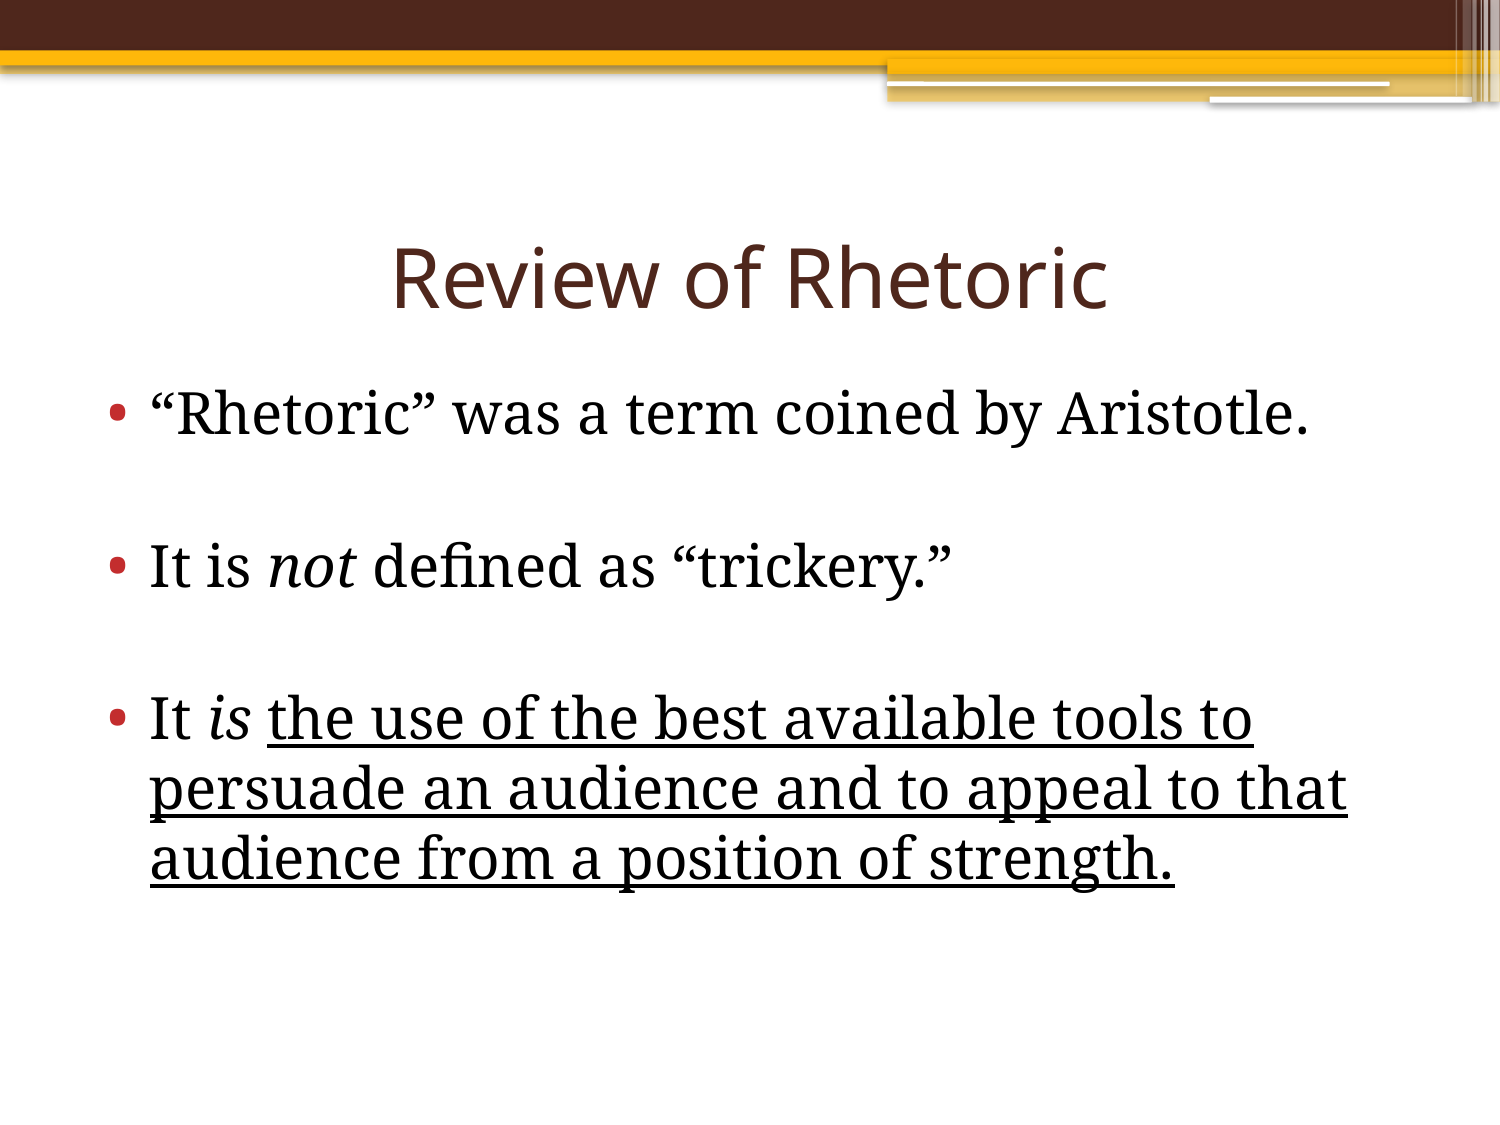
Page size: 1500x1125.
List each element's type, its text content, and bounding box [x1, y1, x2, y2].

title Review of Rhetoric [75, 187, 1425, 363]
list “Rhetoric” was a term coined by Aristotle. It is not defined as “trickery.” It is the use of the best available tools to persuade an audience and to appeal to that audience from a position of strength. [75, 368, 1425, 1079]
